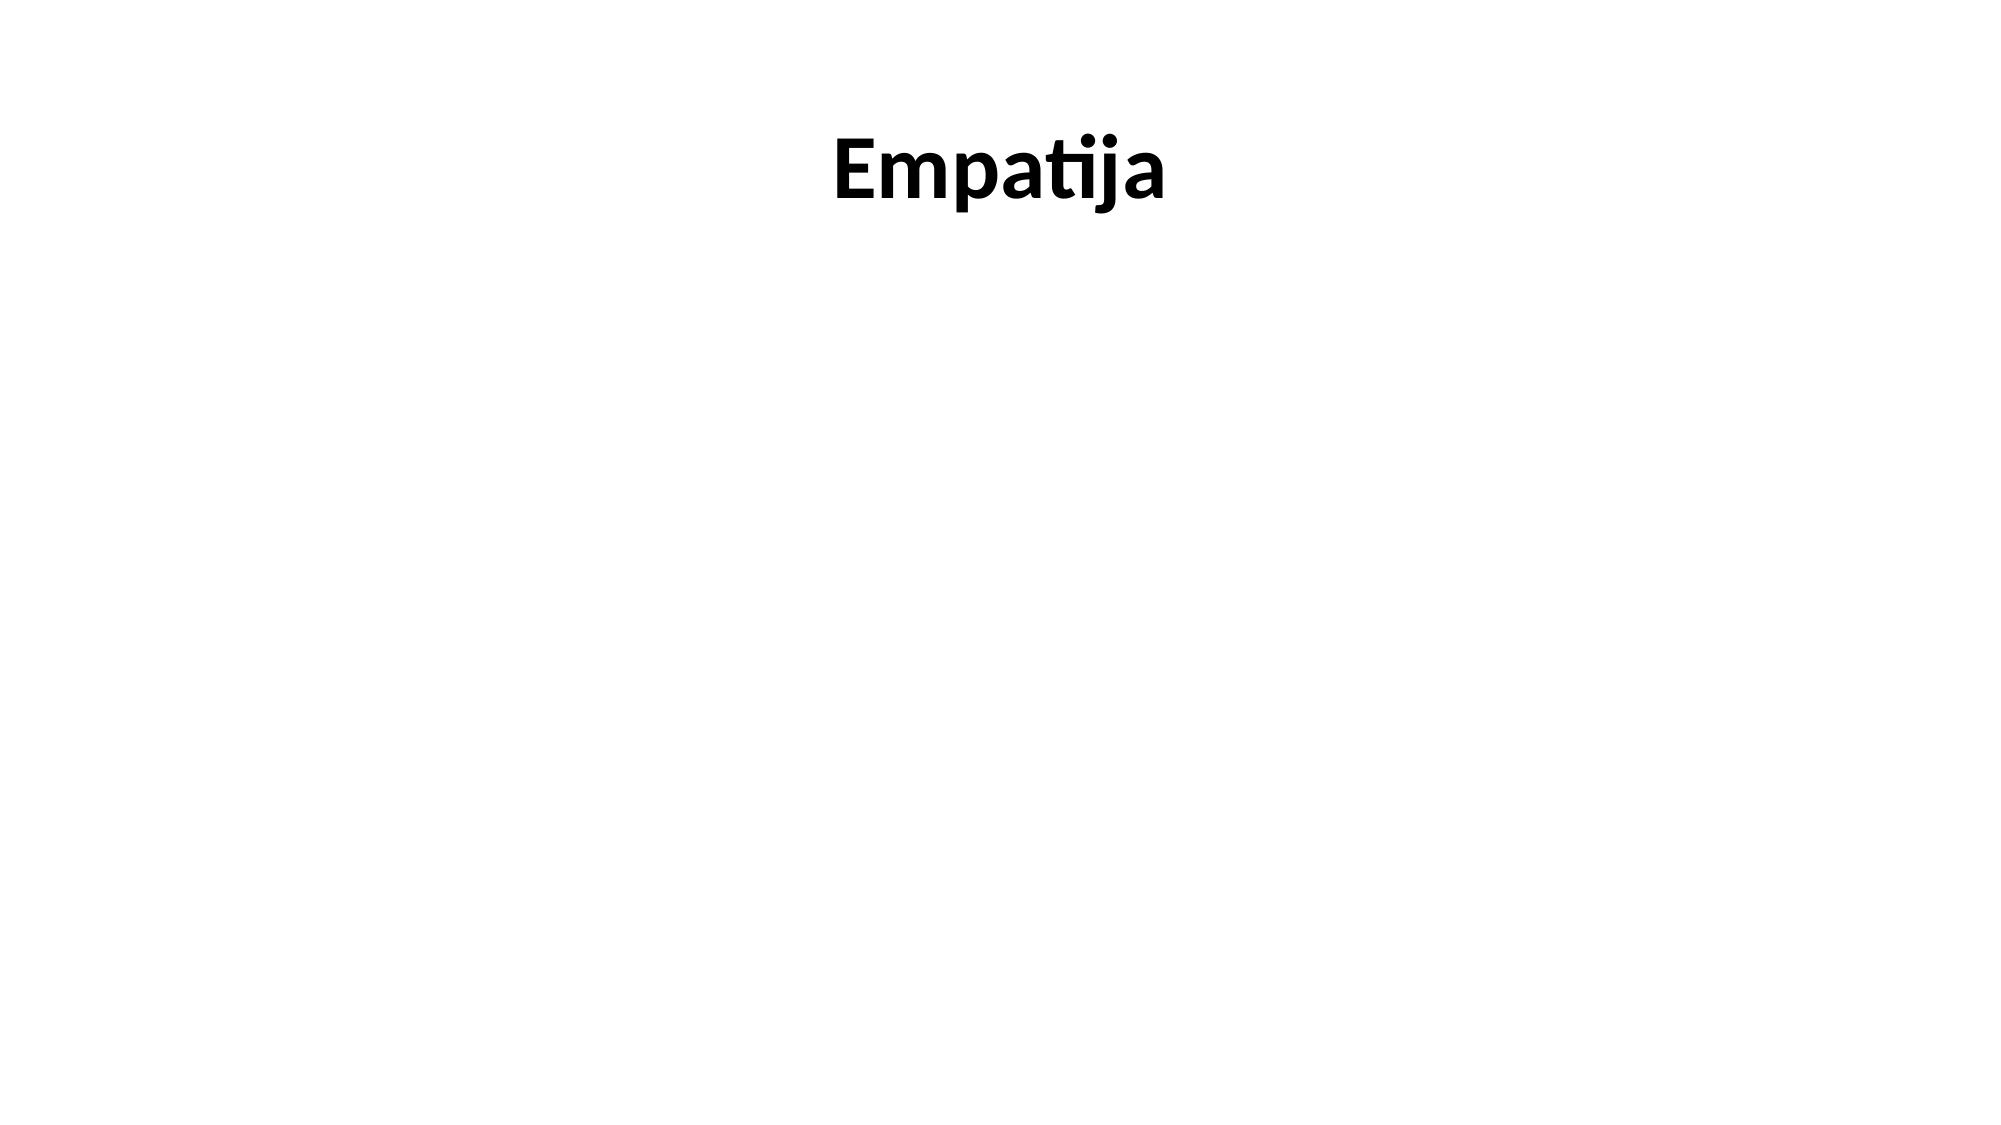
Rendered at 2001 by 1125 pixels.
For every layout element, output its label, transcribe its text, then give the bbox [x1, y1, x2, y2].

title Empatija [137, 59, 1863, 278]
